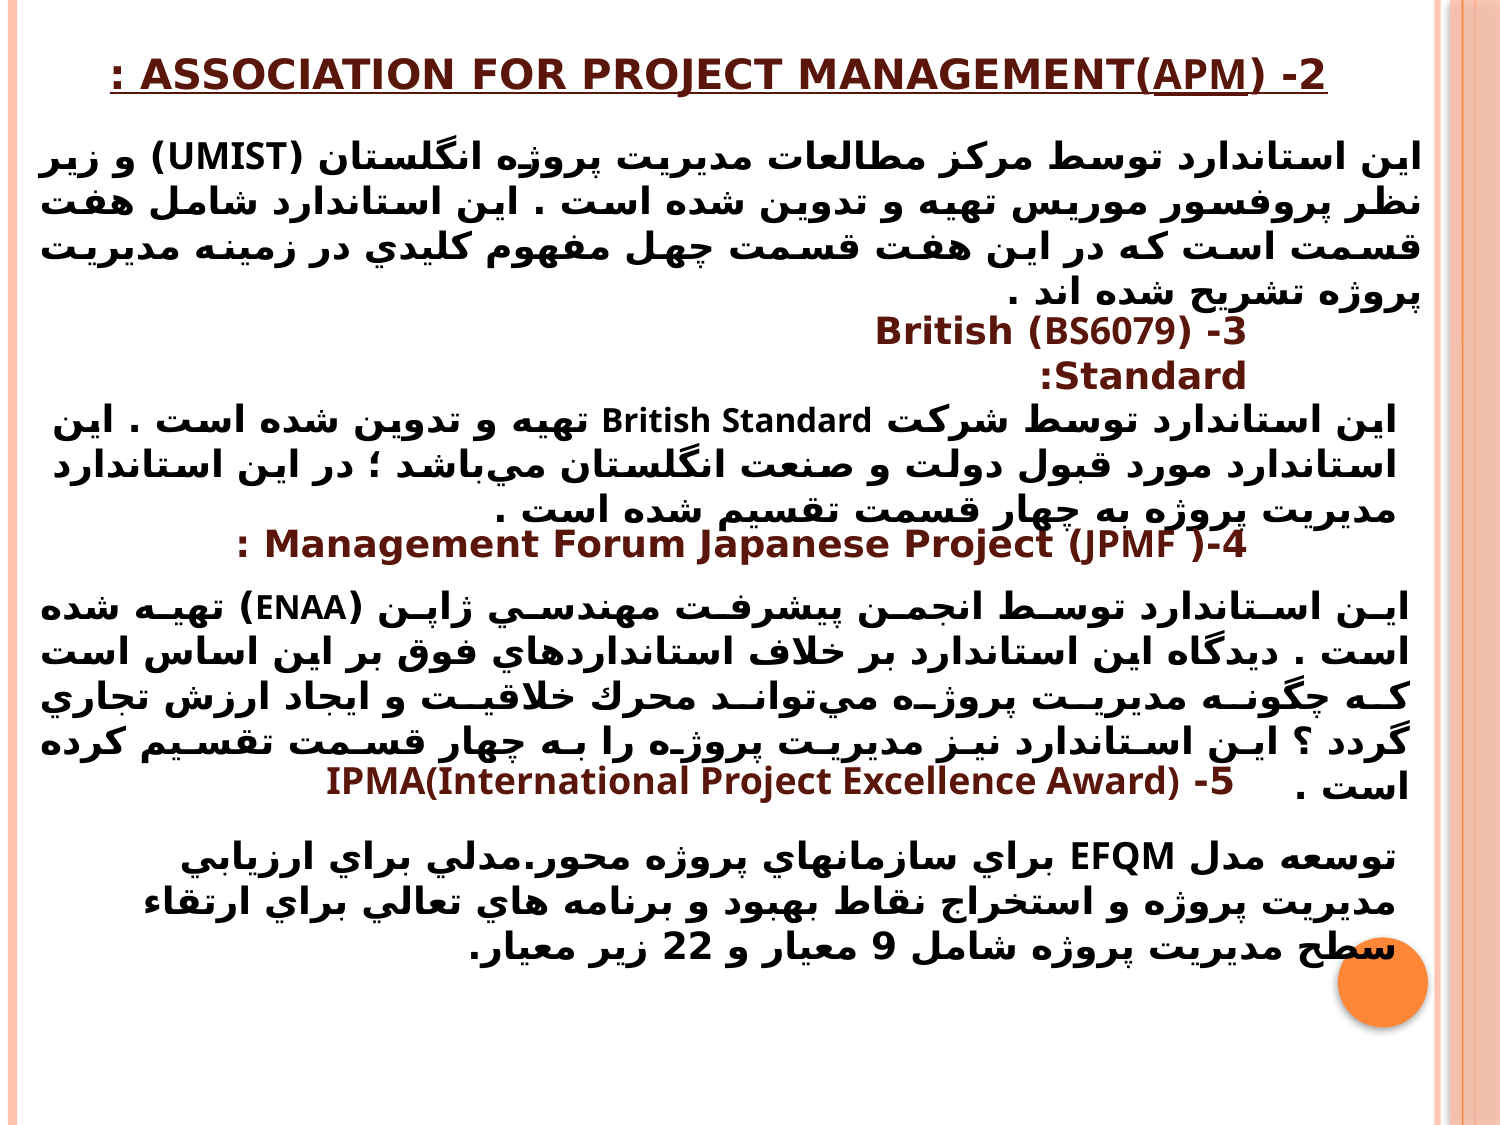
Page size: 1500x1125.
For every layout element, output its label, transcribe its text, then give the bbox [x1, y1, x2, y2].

text_box توسعه مدل EFQM براي سازمانهاي پروژه محور.مدلي براي ارزيابي مديريت پروژه و استخراج نقاط بهبود و برنامه هاي تعالي براي ارتقاء سطح مديريت پروژه شامل 9 معيار و 22 زير معيار. [37, 824, 1413, 1020]
text_box 4-( JPMF) Management Forum Japanese Project : [199, 512, 1263, 573]
title 2- (APM)Association For Project Management : [50, 24, 1388, 124]
text_box اين استاندارد توسط انجمن پيشرفت مهندسي ژاپن (ENAA) تهيه شده است . ديدگاه اين استاندارد بر خلاف استانداردهاي فوق بر اين اساس است كه چگونه مديريت پروژه مي‌تواند محرك خلاقيت و ايجاد ارزش تجاري گردد ؟ اين استاندارد نيز مديريت پروژه را به چهار قسمت تقسيم كرده است . [24, 574, 1425, 860]
text_box 3- (BS6079) British Standard: [637, 299, 1263, 387]
text_box 5- IPMA(International Project Excellence Award) [137, 749, 1250, 810]
text_box اين استاندارد توسط شركت British Standard تهيه و تدوين شده است . اين استاندارد مورد قبول دولت و صنعت انگلستان مي‌باشد ؛ در اين استاندارد مديريت پروژه به چهار قسمت تقسيم شده است . [37, 387, 1413, 538]
text_box اين استاندارد توسط مركز مطالعات مديريت پروژه انگلستان (UMIST) و زير نظر پروفسور موريس تهيه و تدوين شده است . اين استاندارد شامل هفت قسمت است كه در اين هفت قسمت چهل مفهوم كليدي در زمينه مديريت پروژه تشريح شده اند . [24, 124, 1438, 320]
